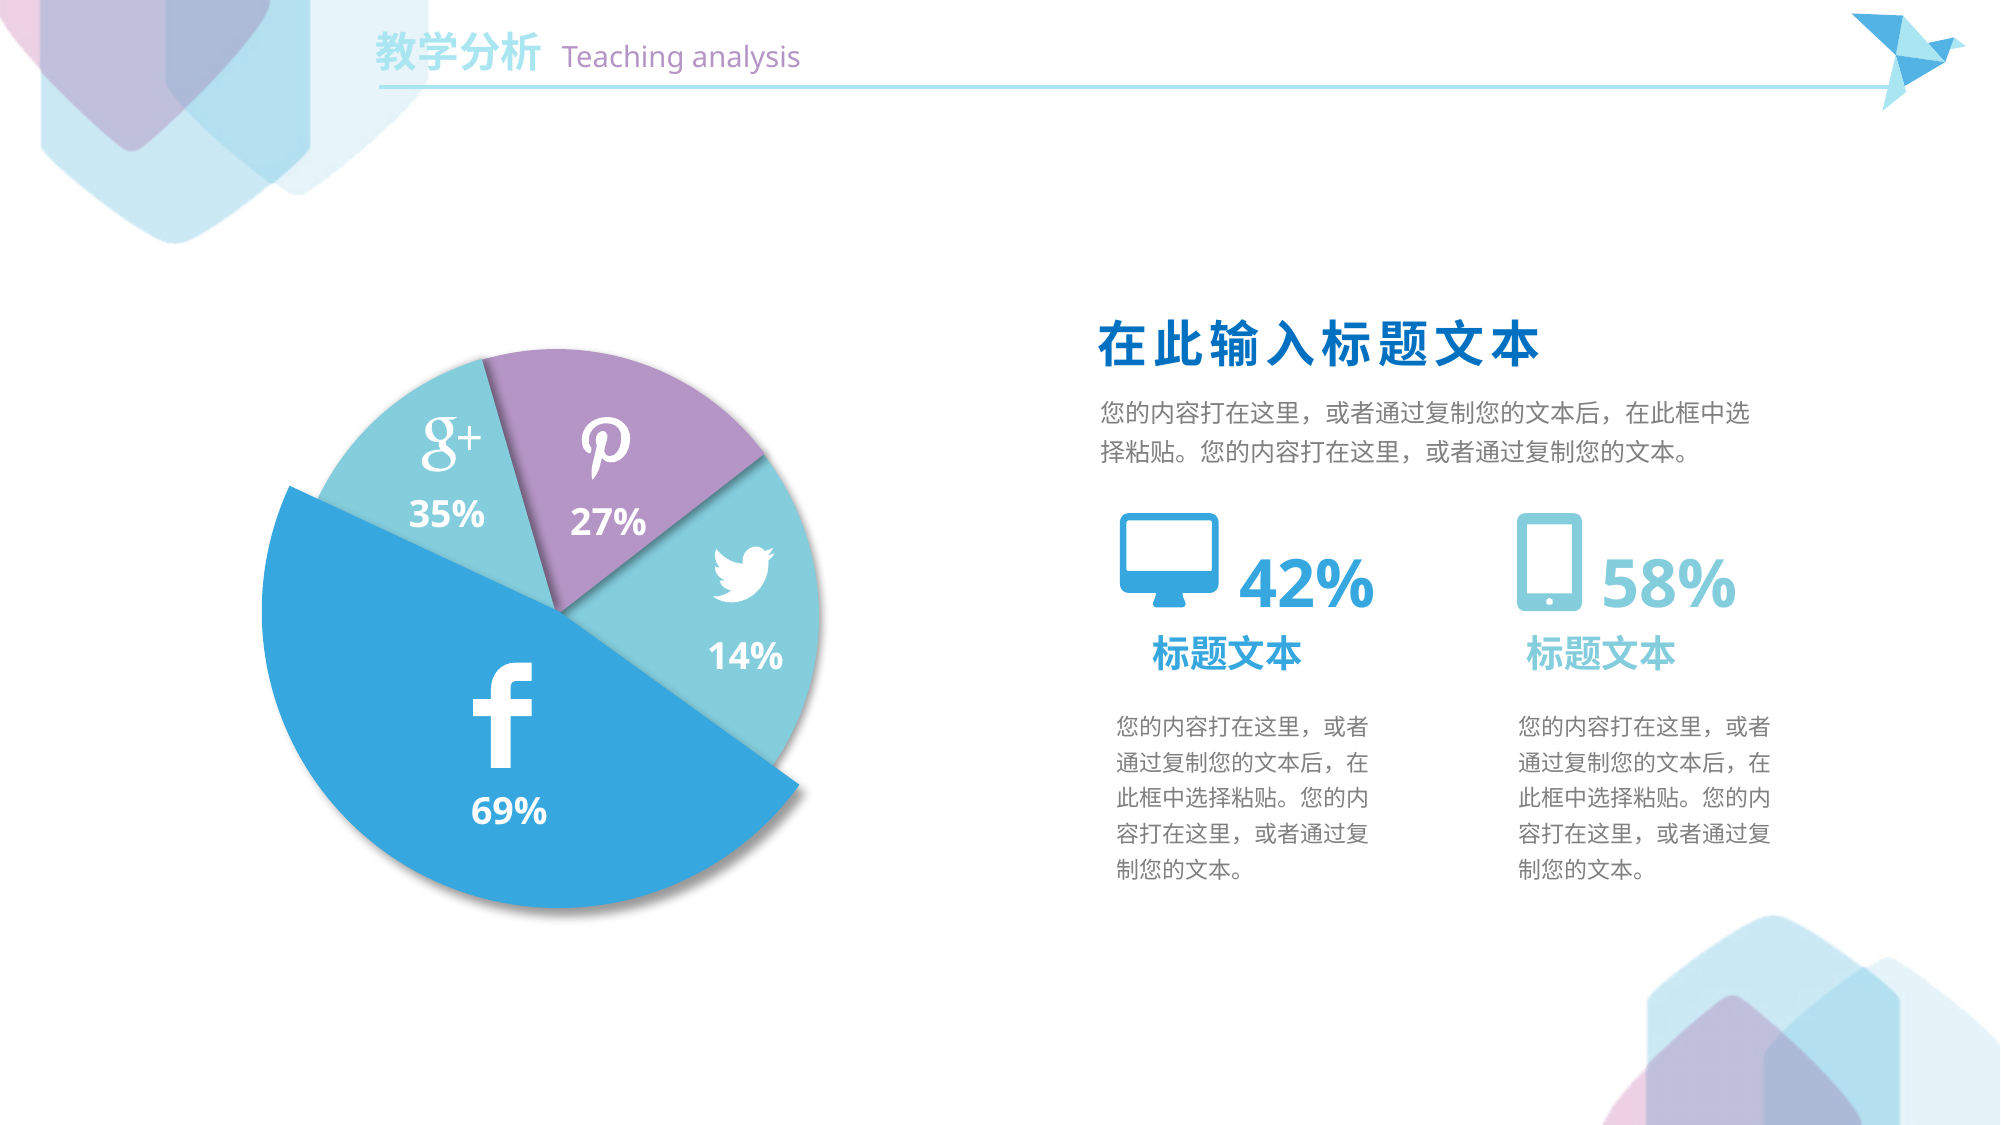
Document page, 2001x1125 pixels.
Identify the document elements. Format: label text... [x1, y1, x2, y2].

text_box 您的内容打在这里，或者通过复制您的文本后，在此框中选择粘贴。您的内容打在这里，或者通过复制您的文本。 [1085, 381, 1772, 474]
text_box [261, 314, 856, 909]
text_box 您的内容打在这里，或者通过复制您的文本后，在此框中选择粘贴。您的内容打在这里，或者通过复制您的文本。 [1101, 697, 1386, 891]
text_box [1517, 513, 1582, 612]
picture [1604, 855, 2001, 1125]
text_box 标题文本 [1511, 623, 1692, 683]
text_box 您的内容打在这里，或者通过复制您的文本后，在此框中选择粘贴。您的内容打在这里，或者通过复制您的文本。 [1503, 697, 1794, 891]
text_box 在此输入标题文本 [1082, 305, 1556, 381]
text_box [1119, 513, 1219, 608]
picture [0, 0, 492, 319]
text_box 标题文本 [1138, 623, 1318, 683]
text_box 42% [1224, 533, 1392, 628]
text_box 58% [1586, 533, 1754, 628]
